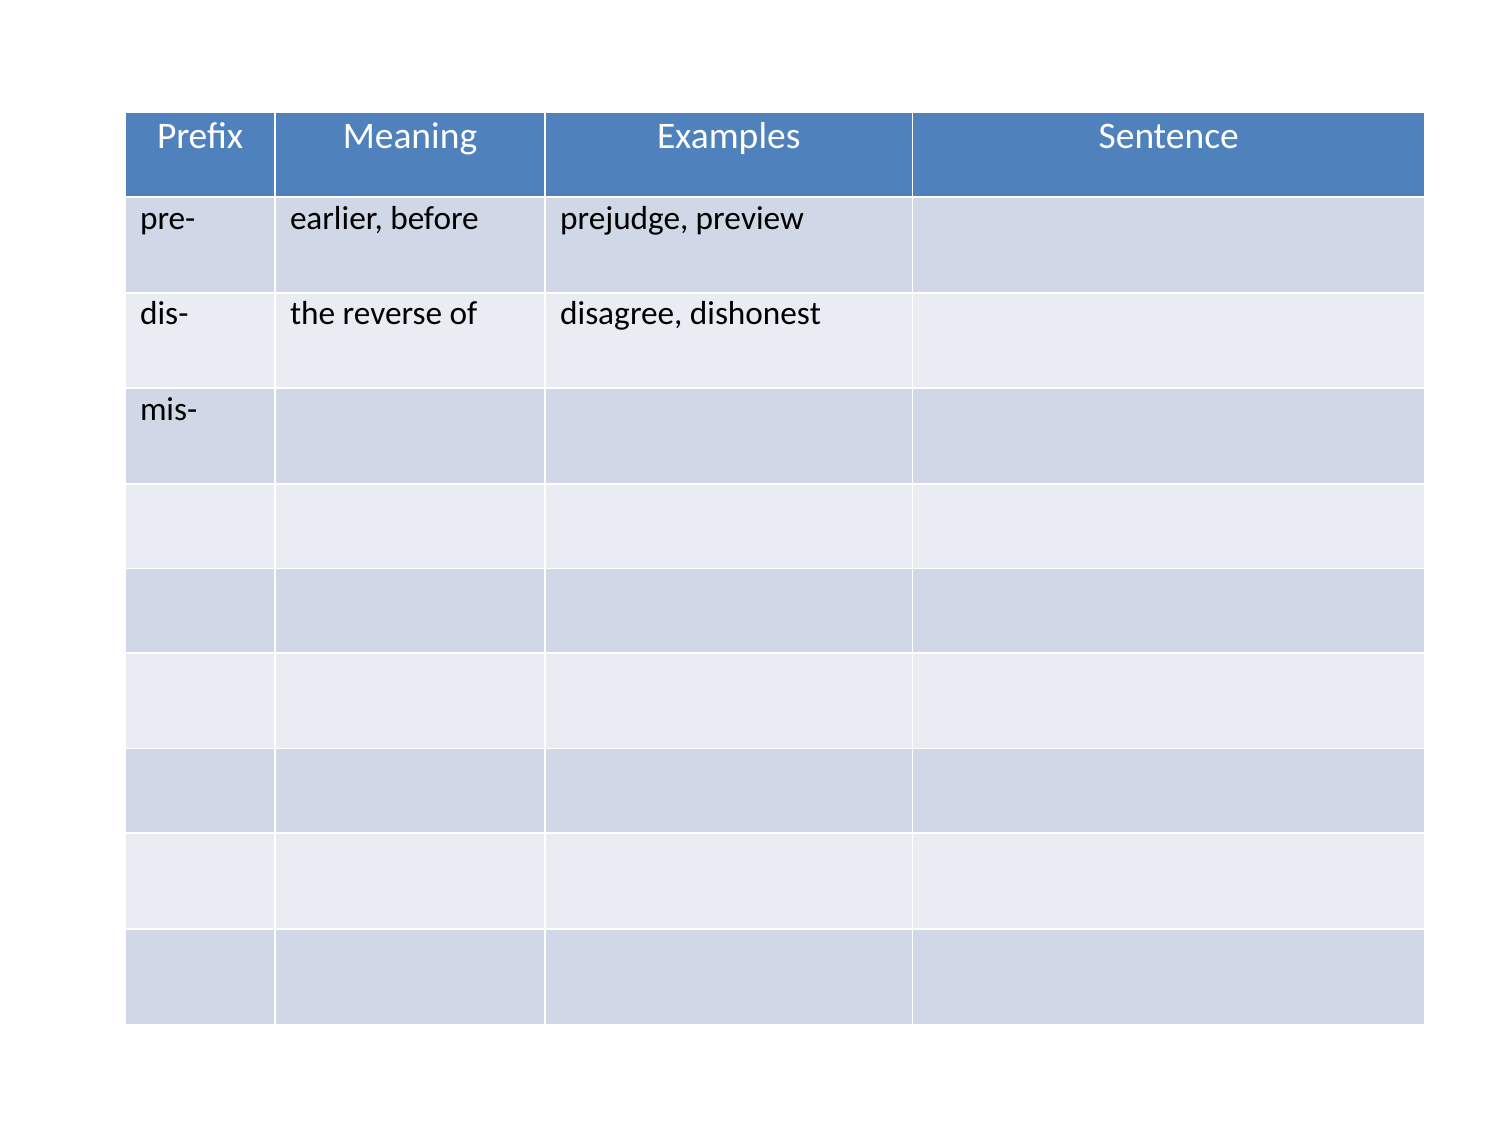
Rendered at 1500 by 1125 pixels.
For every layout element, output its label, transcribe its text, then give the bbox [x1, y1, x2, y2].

table_cell [276, 930, 544, 1024]
table_cell [126, 485, 274, 568]
table_cell [276, 749, 544, 832]
table_header Sentence [913, 113, 1424, 196]
table_cell [546, 930, 912, 1024]
table_cell [913, 389, 1424, 483]
table_cell earlier, before [276, 198, 544, 292]
table_cell [276, 569, 544, 652]
table_cell mis- [126, 389, 274, 483]
table_cell [913, 485, 1424, 568]
table_cell dis- [126, 294, 274, 387]
table_cell [913, 569, 1424, 652]
table_cell the reverse of [276, 294, 544, 387]
table_header Examples [546, 113, 912, 196]
table_cell [276, 389, 544, 483]
table_cell prejudge, preview [546, 198, 912, 292]
table_cell [913, 930, 1424, 1024]
table_cell pre- [126, 198, 274, 292]
table_cell [546, 389, 912, 483]
table_header Meaning [276, 113, 544, 196]
table_cell [913, 294, 1424, 387]
table_cell [276, 485, 544, 568]
table_cell disagree, dishonest [546, 294, 912, 387]
table_cell [546, 749, 912, 832]
table_cell [913, 198, 1424, 292]
table_cell [126, 654, 274, 748]
table_cell [276, 654, 544, 748]
table_cell [126, 569, 274, 652]
table_cell [546, 834, 912, 928]
table_cell [546, 654, 912, 748]
table_cell [913, 834, 1424, 928]
table_cell [276, 834, 544, 928]
table_cell [126, 749, 274, 832]
table_cell [913, 654, 1424, 748]
table_cell [126, 930, 274, 1024]
table_cell [126, 834, 274, 928]
table_header Prefix [126, 113, 274, 196]
table_cell [546, 569, 912, 652]
table_cell [913, 749, 1424, 832]
table_cell [546, 485, 912, 568]
